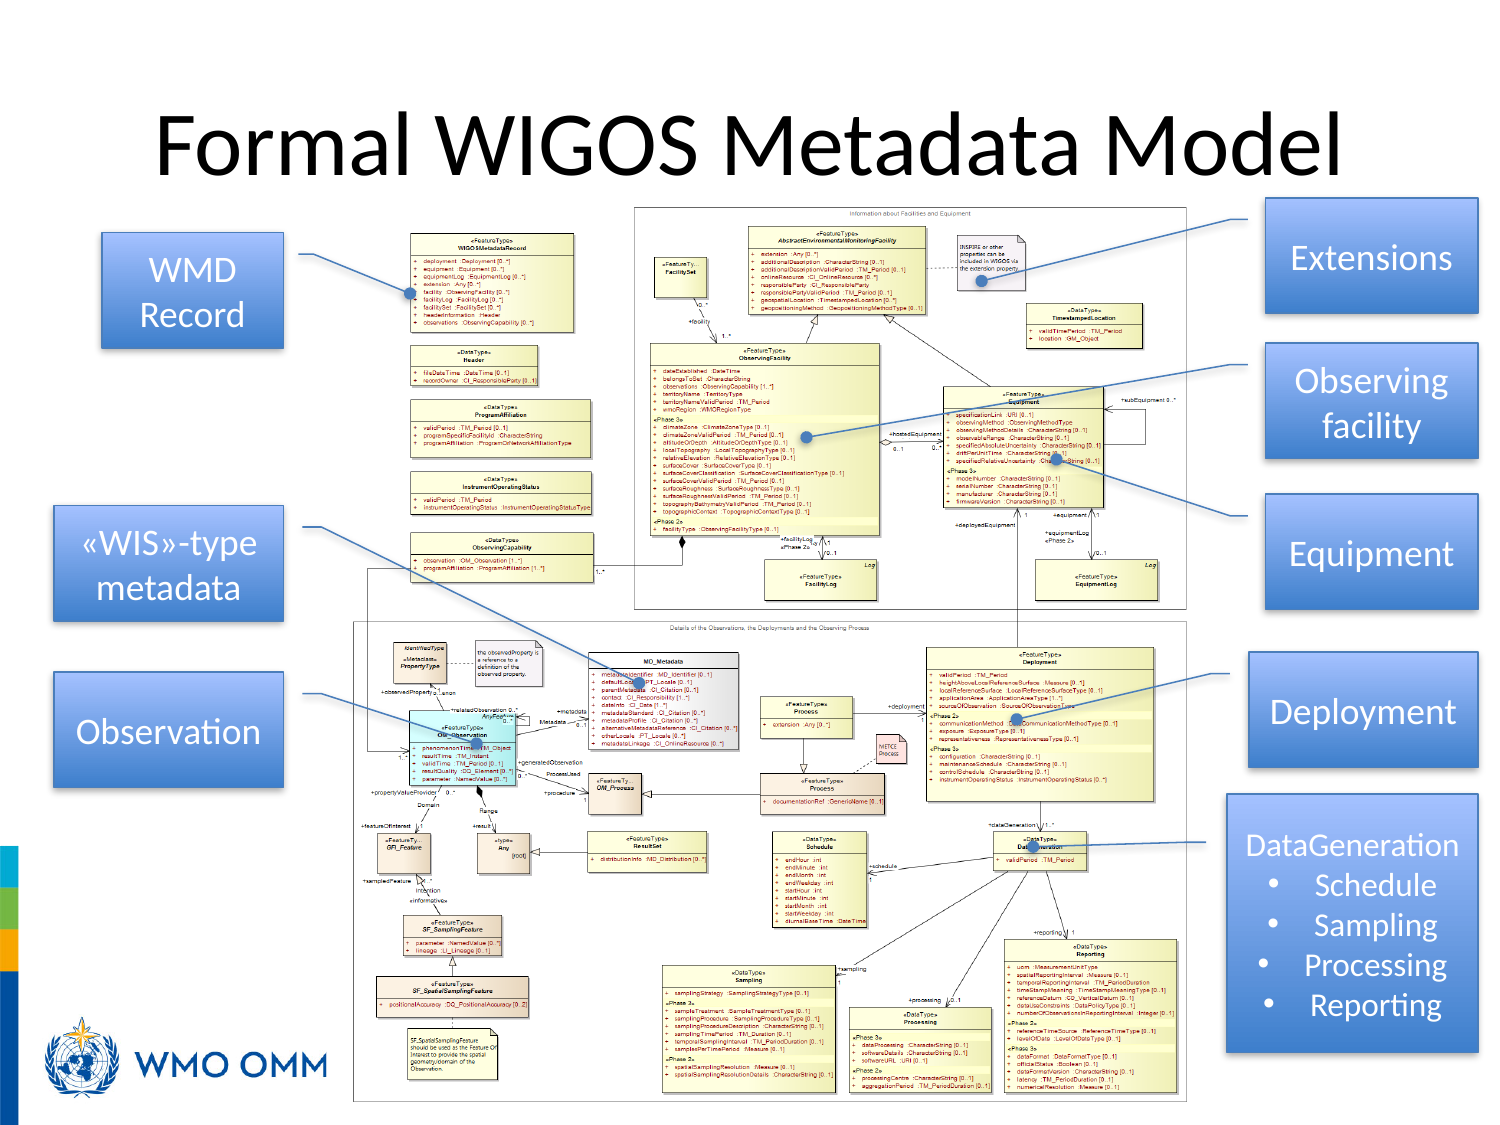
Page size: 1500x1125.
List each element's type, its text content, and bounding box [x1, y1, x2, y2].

text_box Extensions [1197, 218, 1248, 229]
text_box Deployment [1248, 651, 1479, 768]
title Formal WIGOS Metadata Model [75, 45, 1425, 233]
text_box «WIS»-type metadata [302, 526, 342, 538]
text_box Extensions [1265, 197, 1479, 314]
picture [347, 200, 1193, 1107]
text_box DataGeneration Schedule Sampling Processing Reporting [1226, 793, 1479, 1053]
text_box Observation [302, 692, 342, 702]
text_box Equipment [1265, 493, 1479, 610]
text_box Observation [53, 671, 284, 788]
text_box WMD Record [101, 232, 284, 349]
picture [0, 845, 327, 1125]
text_box Equipment [1197, 504, 1248, 517]
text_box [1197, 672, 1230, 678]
text_box WMD Record [298, 253, 342, 267]
text_box Observing facility [1197, 363, 1248, 372]
text_box «WIS»-type metadata [53, 505, 284, 622]
text_box Observing facility [1265, 342, 1479, 459]
